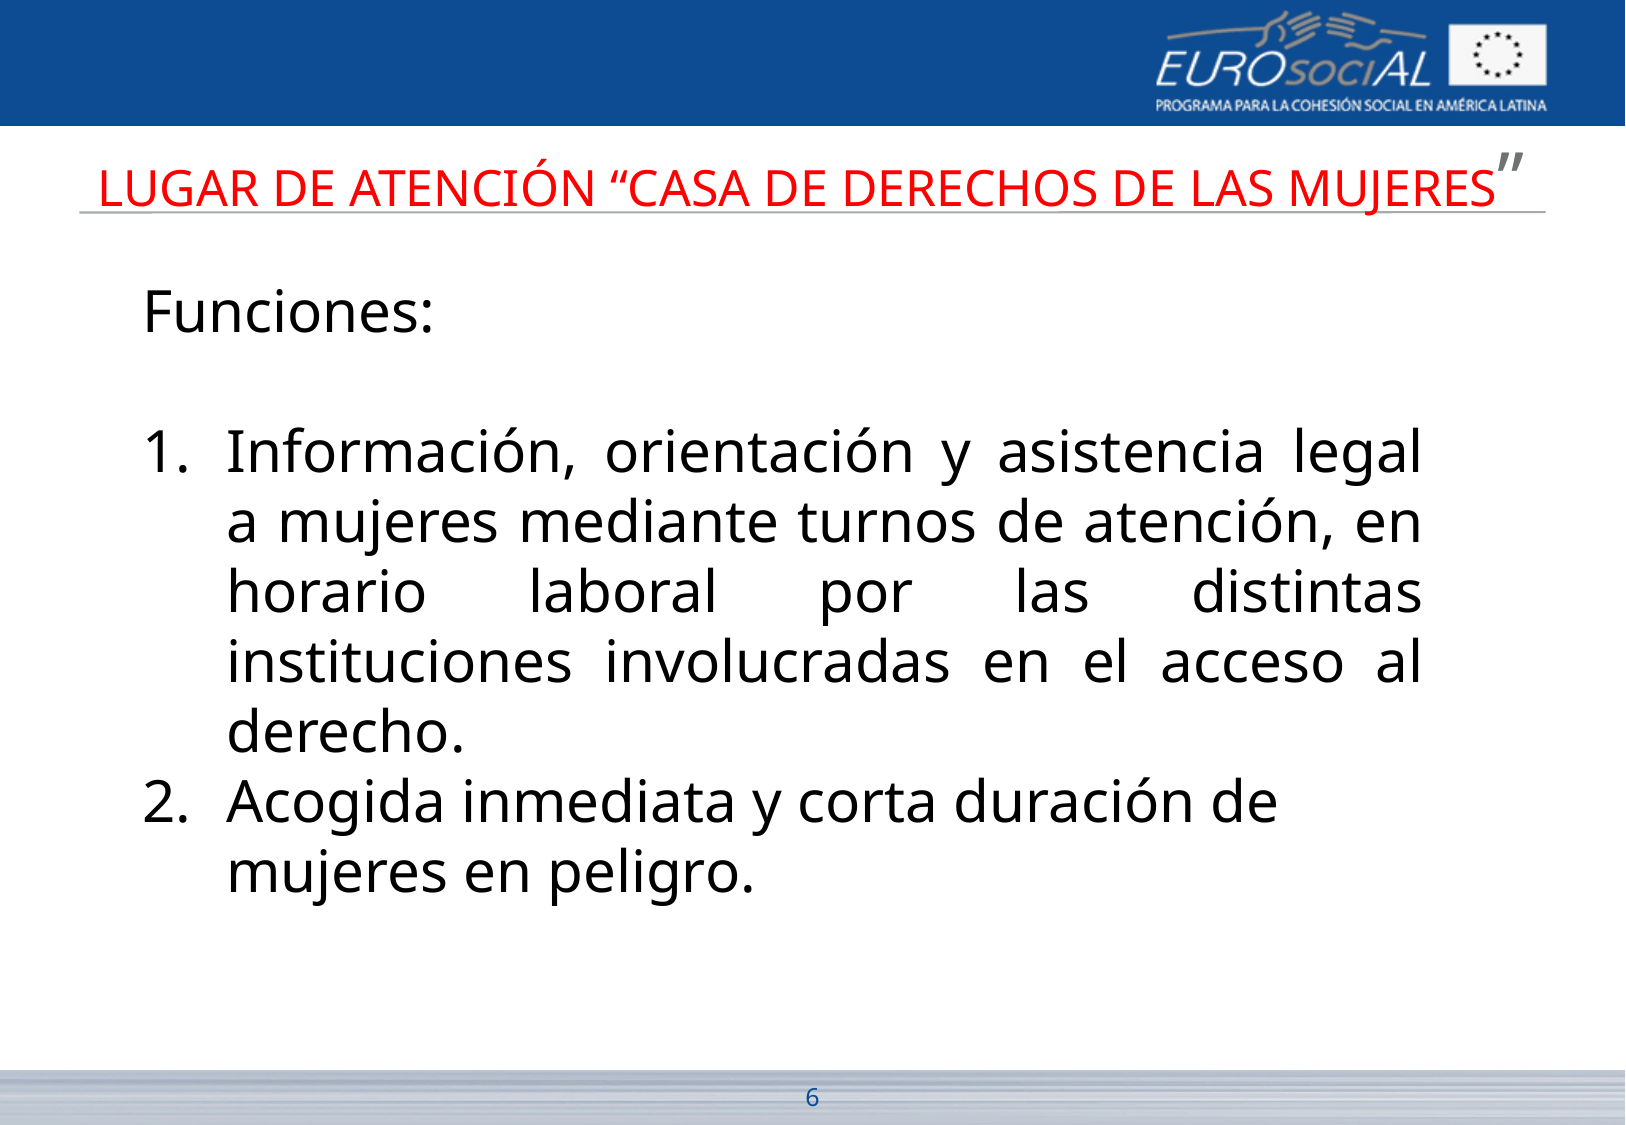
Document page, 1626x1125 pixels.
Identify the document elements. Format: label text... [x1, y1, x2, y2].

slide_number 6 [792, 1075, 833, 1116]
picture [0, 0, 1625, 126]
text_box Funciones: Información, orientación y asistencia legal a mujeres mediante turnos de atención, en horario laboral por las distintas instituciones involucradas en el acceso al derecho. Acogida inmediata y corta duración de mujeres en peligro. [127, 267, 1439, 982]
picture [0, 1070, 1625, 1125]
title LUGAR DE ATENCIÓN “CASA DE DERECHOS DE LAS MUJERES” [80, 125, 1543, 257]
